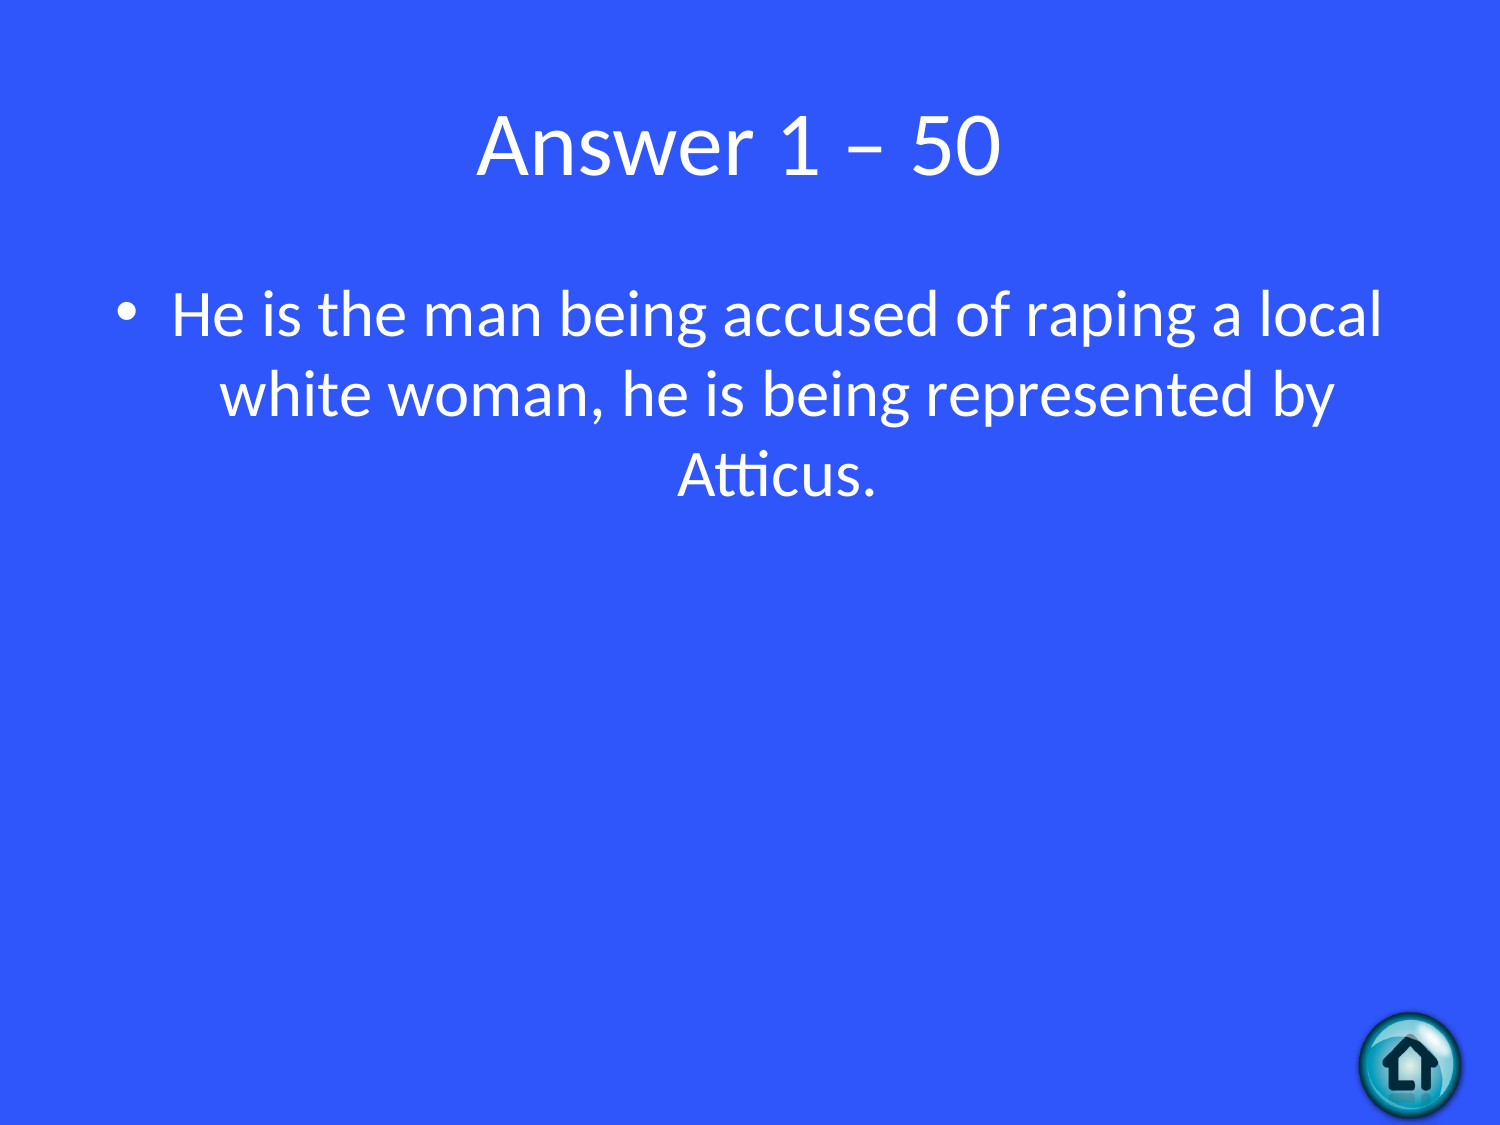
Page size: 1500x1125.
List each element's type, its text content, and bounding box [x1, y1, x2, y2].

list He is the man being accused of raping a local white woman, he is being represented by Atticus. [74, 262, 1426, 1006]
picture [1349, 1006, 1469, 1125]
title Answer 1 – 50 [74, 44, 1426, 233]
